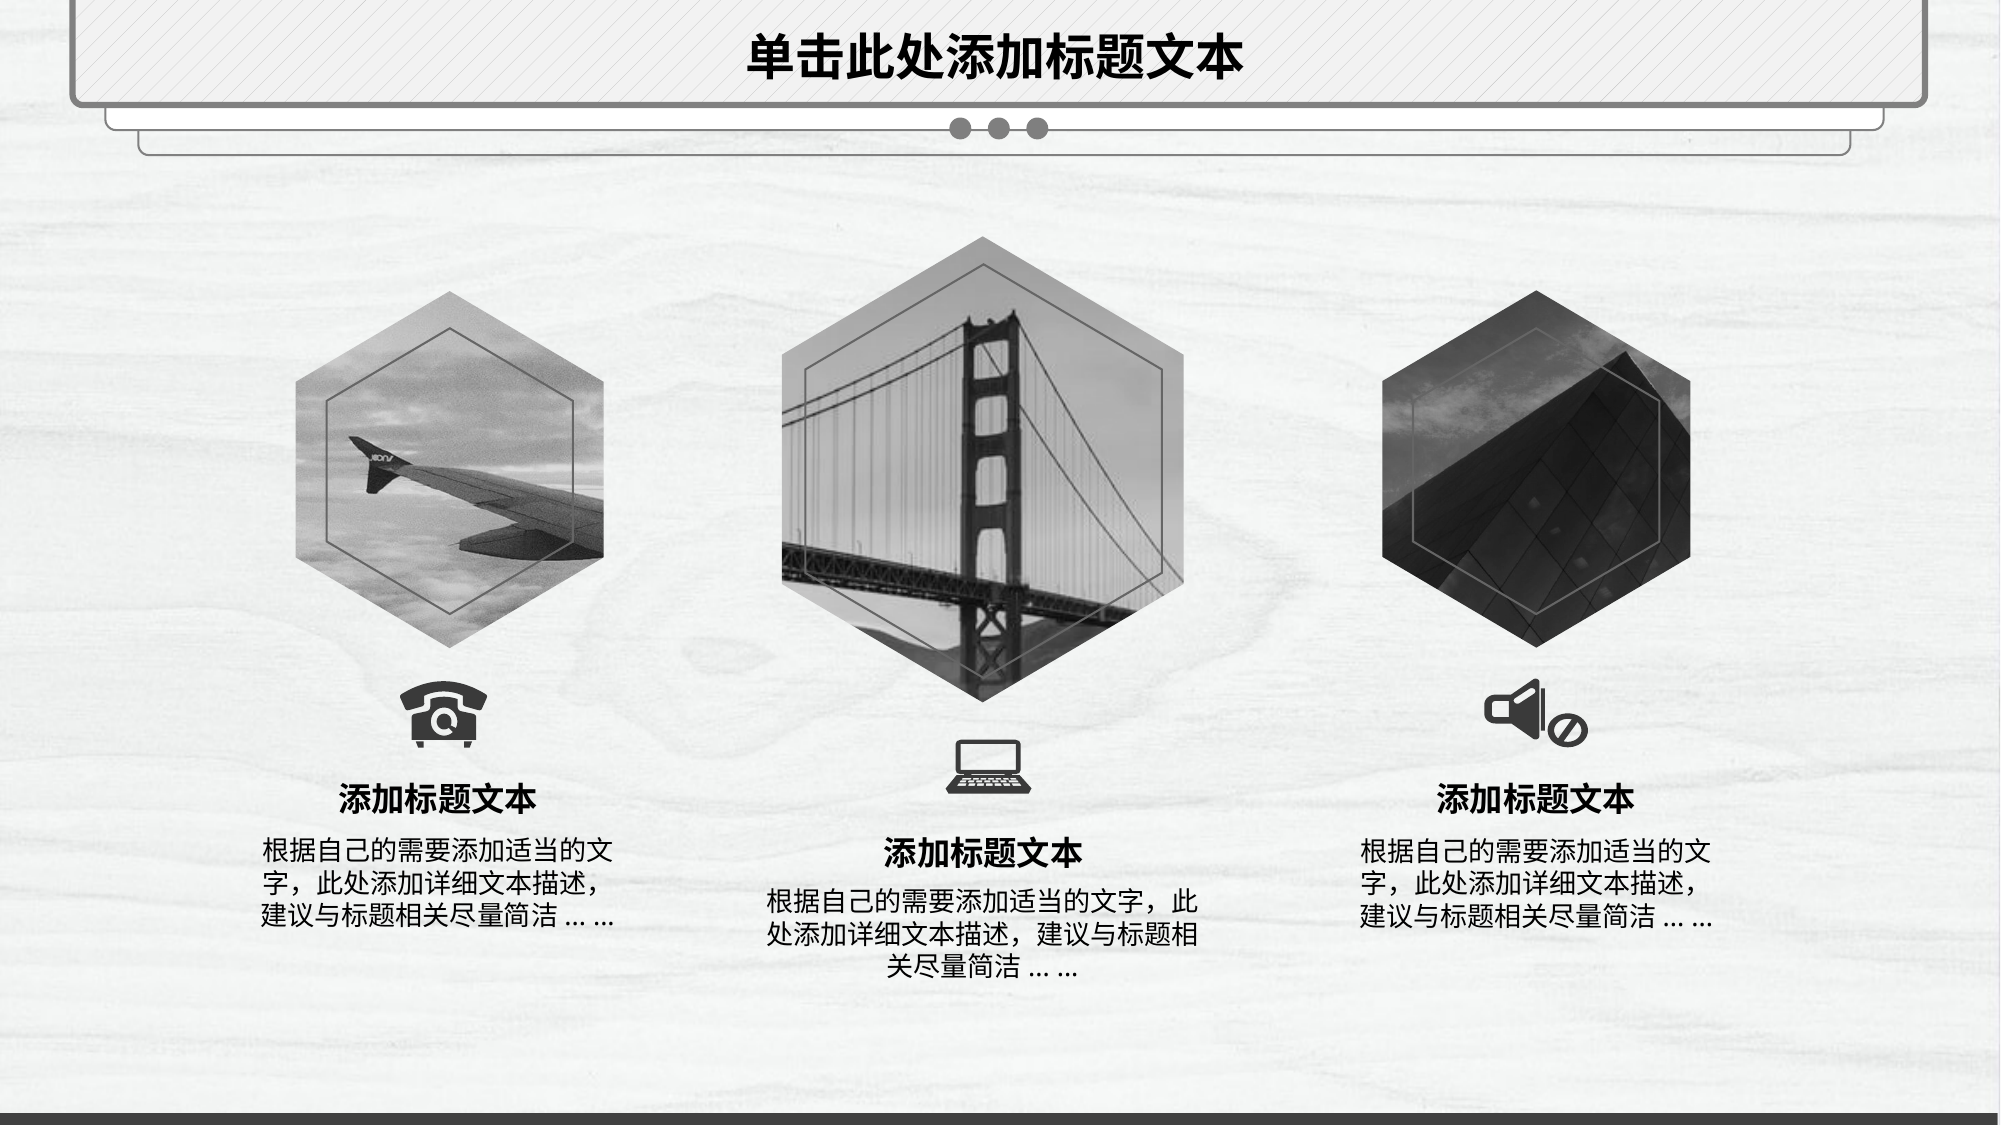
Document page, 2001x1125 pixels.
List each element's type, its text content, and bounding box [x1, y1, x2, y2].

text_box [464, 741, 473, 748]
text_box [1547, 713, 1588, 748]
text_box [0, 1112, 1998, 1125]
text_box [686, 824, 1282, 991]
text_box [1484, 678, 1545, 740]
text_box [415, 741, 424, 748]
picture [140, 132, 1849, 154]
text_box 单击此处添加标题文本 [638, 18, 1353, 93]
text_box [400, 681, 488, 711]
picture [0, 0, 2001, 1125]
text_box [945, 739, 1032, 794]
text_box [1238, 770, 1834, 940]
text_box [140, 770, 736, 940]
text_box [411, 696, 477, 740]
